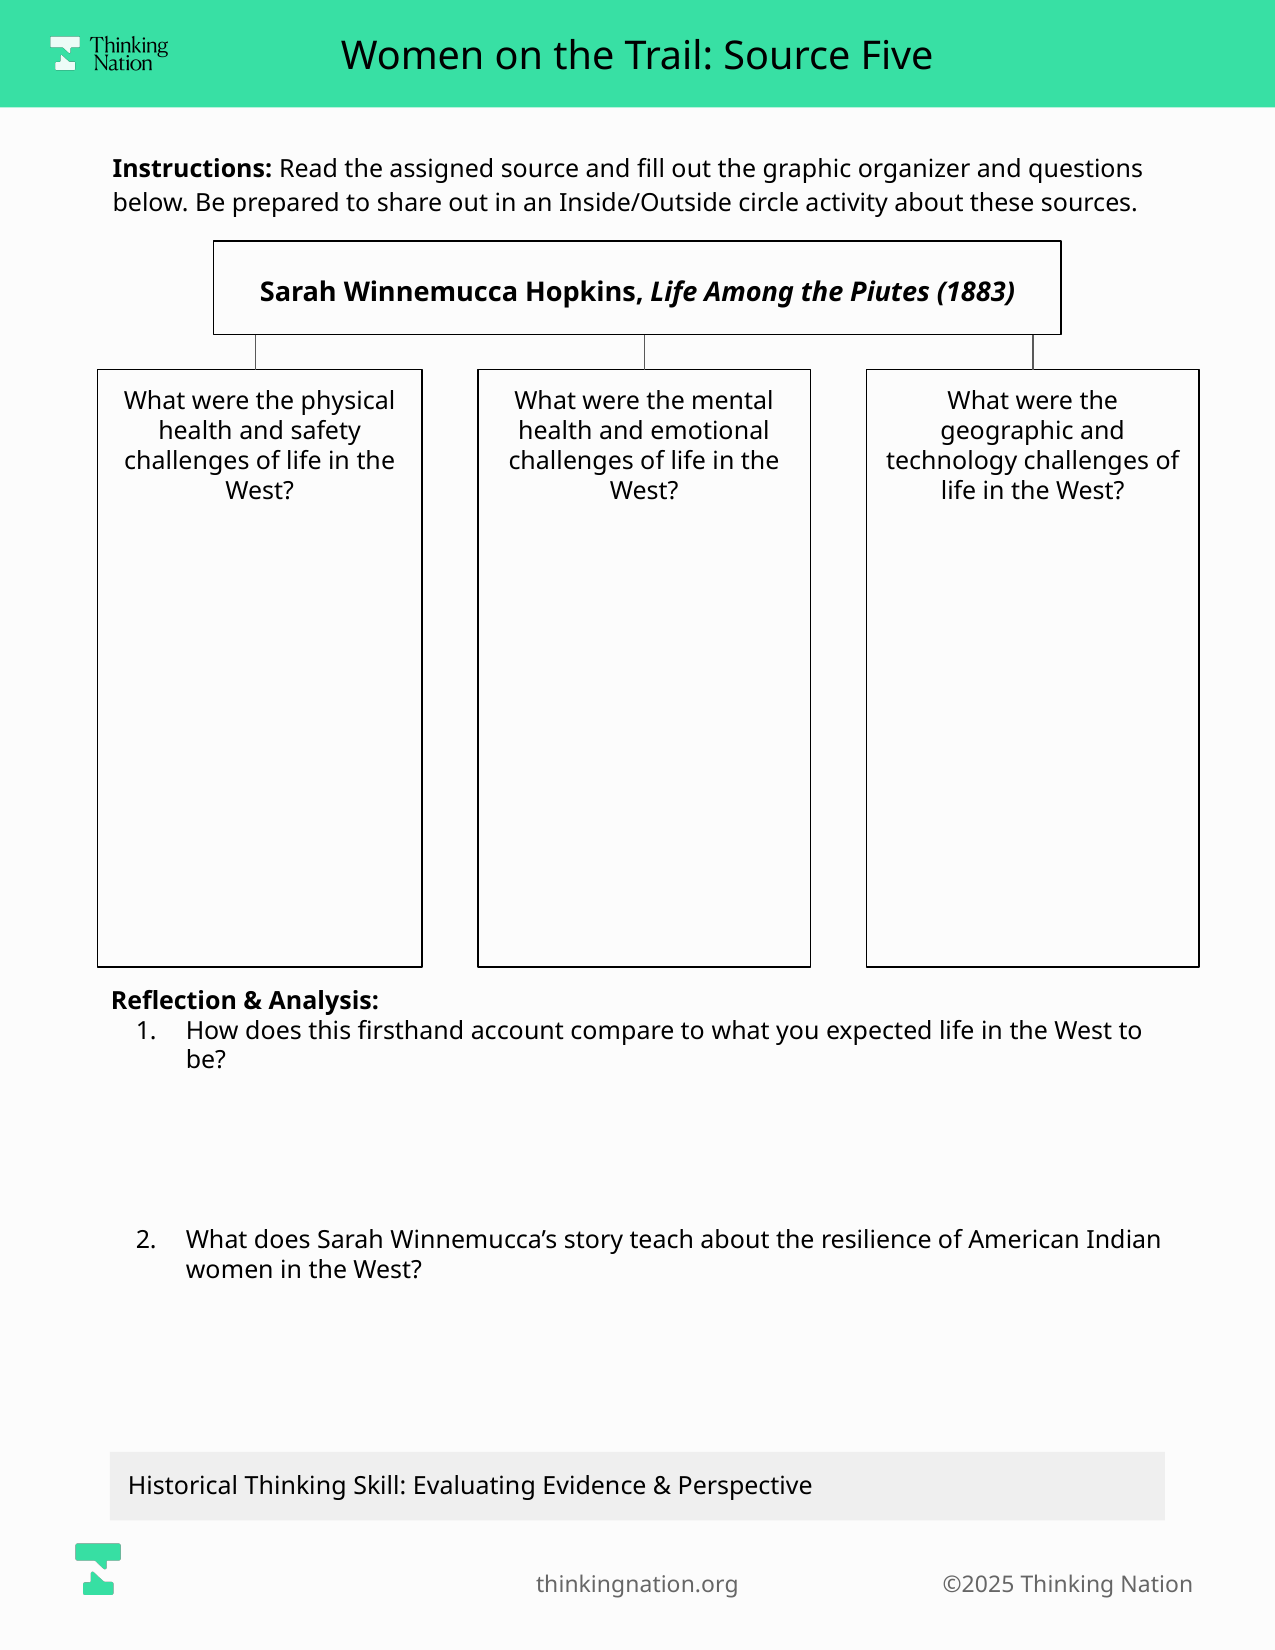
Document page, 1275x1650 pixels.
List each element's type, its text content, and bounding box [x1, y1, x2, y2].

text_box Instructions: Read the assigned source and fill out the graphic organizer and questions below. Be prepared to share out in an Inside/Outside circle activity about these sources. [97, 132, 1178, 266]
picture [62, 1533, 134, 1605]
text_box What were the mental health and emotional challenges of life in the West? [477, 369, 811, 968]
text_box Sarah Winnemucca Hopkins, Life Among the Piutes (1883) [213, 241, 1062, 335]
text_box Reflection & Analysis: How does this firsthand account compare to what you expected life in the West to be? What does Sarah Winnemucca’s story teach about the resilience of American Indian women in the West? [95, 969, 1200, 1521]
text_box ©2025 Thinking Nation [907, 1553, 1210, 1605]
picture [36, 24, 172, 81]
text_box What were the physical health and safety challenges of life in the West? [97, 369, 422, 968]
text_box What were the geographic and technology challenges of life in the West? [866, 369, 1200, 968]
text_box thinkingnation.org [486, 1553, 789, 1605]
text_box Women on the Trail: Source Five [0, 0, 1275, 108]
